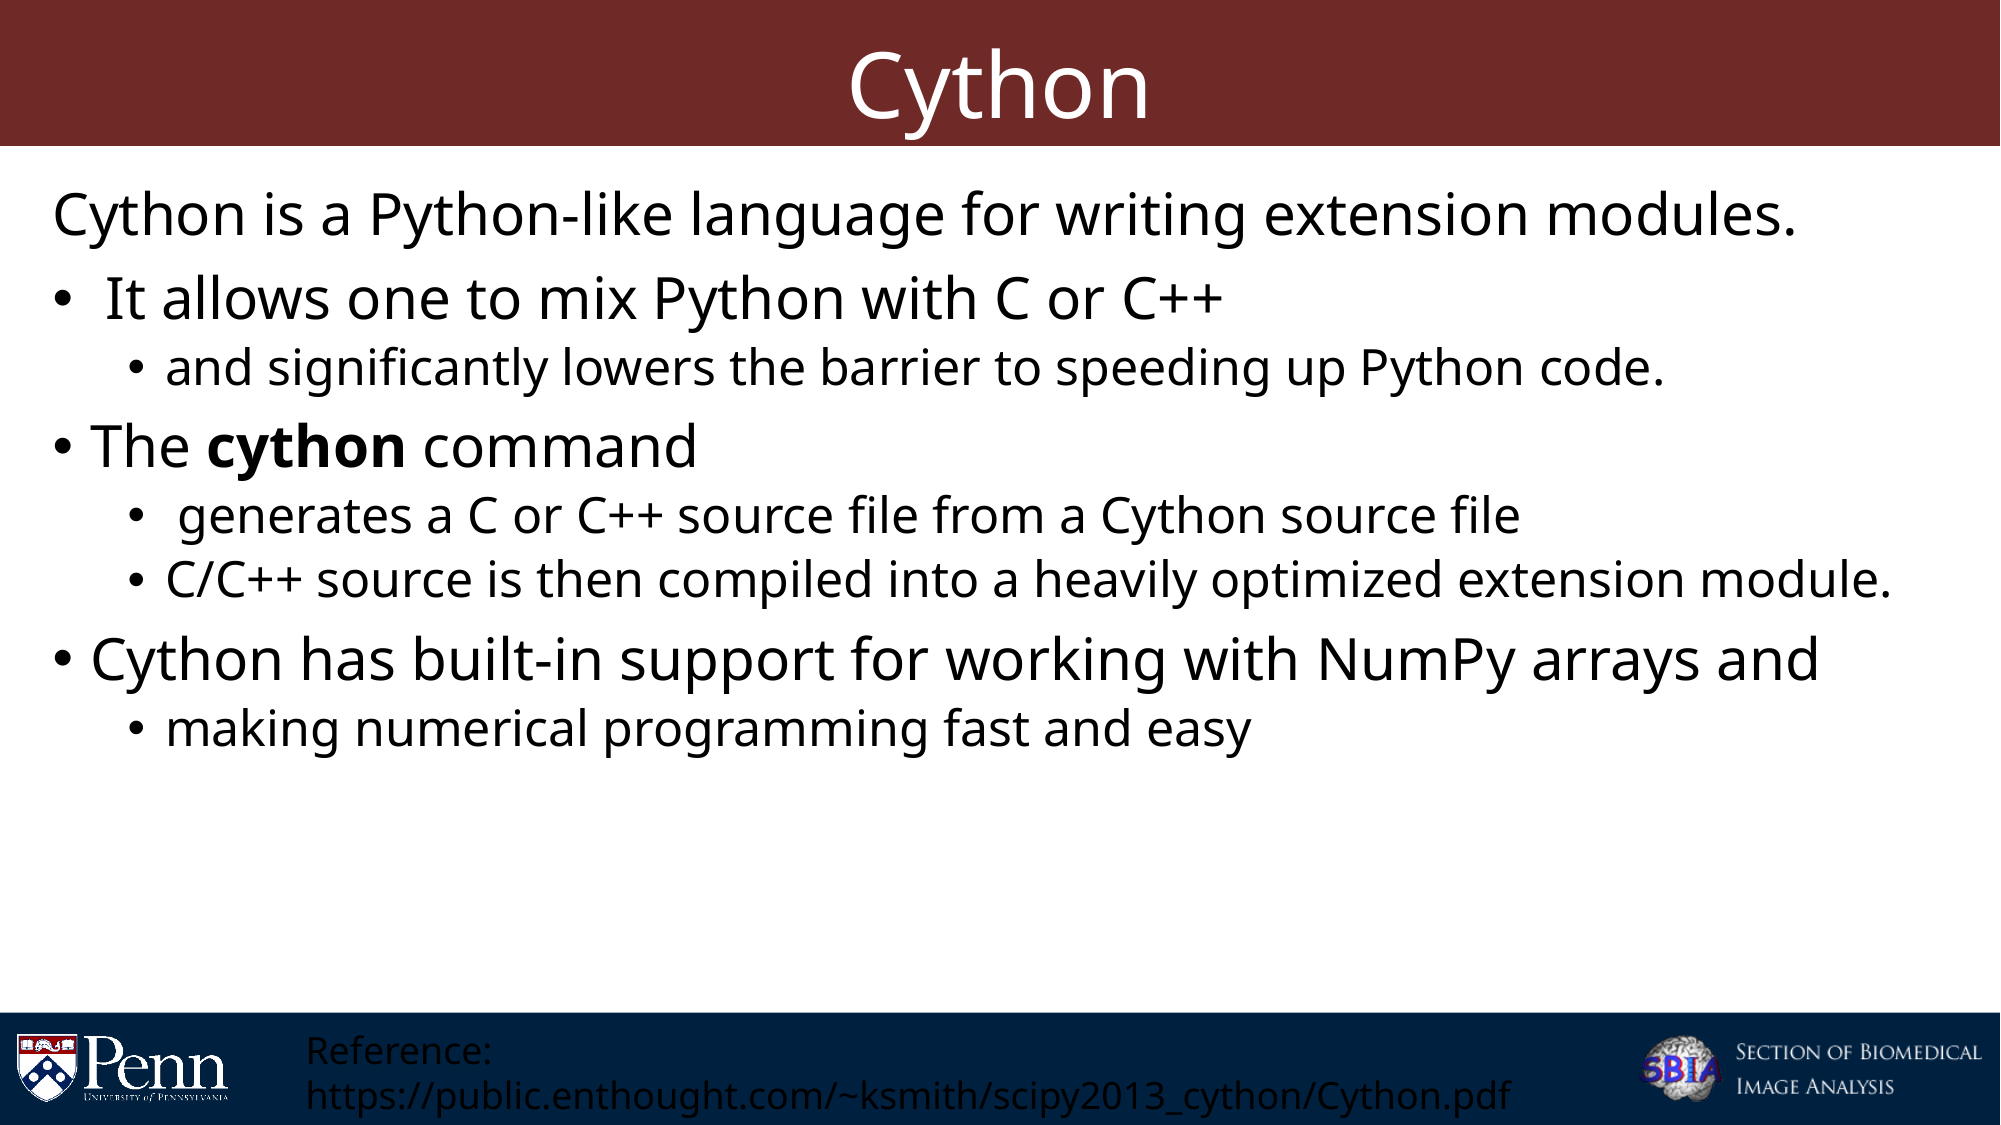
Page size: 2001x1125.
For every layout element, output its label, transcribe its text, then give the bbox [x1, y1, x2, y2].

list Cython is a Python-like language for writing extension modules. It allows one to mix Python with C or C++ and significantly lowers the barrier to speeding up Python code. The cython command generates a C or C++ source file from a Cython source file C/C++ source is then compiled into a heavily optimized extension module. Cython has built-in support for working with NumPy arrays and making numerical programming fast and easy [37, 177, 1963, 988]
picture [17, 1034, 228, 1103]
text_box Reference: https://public.enthought.com/~ksmith/scipy2013_cython/Cython.pdf [290, 1019, 1719, 1125]
picture [1719, 1034, 1982, 1103]
title Cython [37, 0, 1963, 146]
